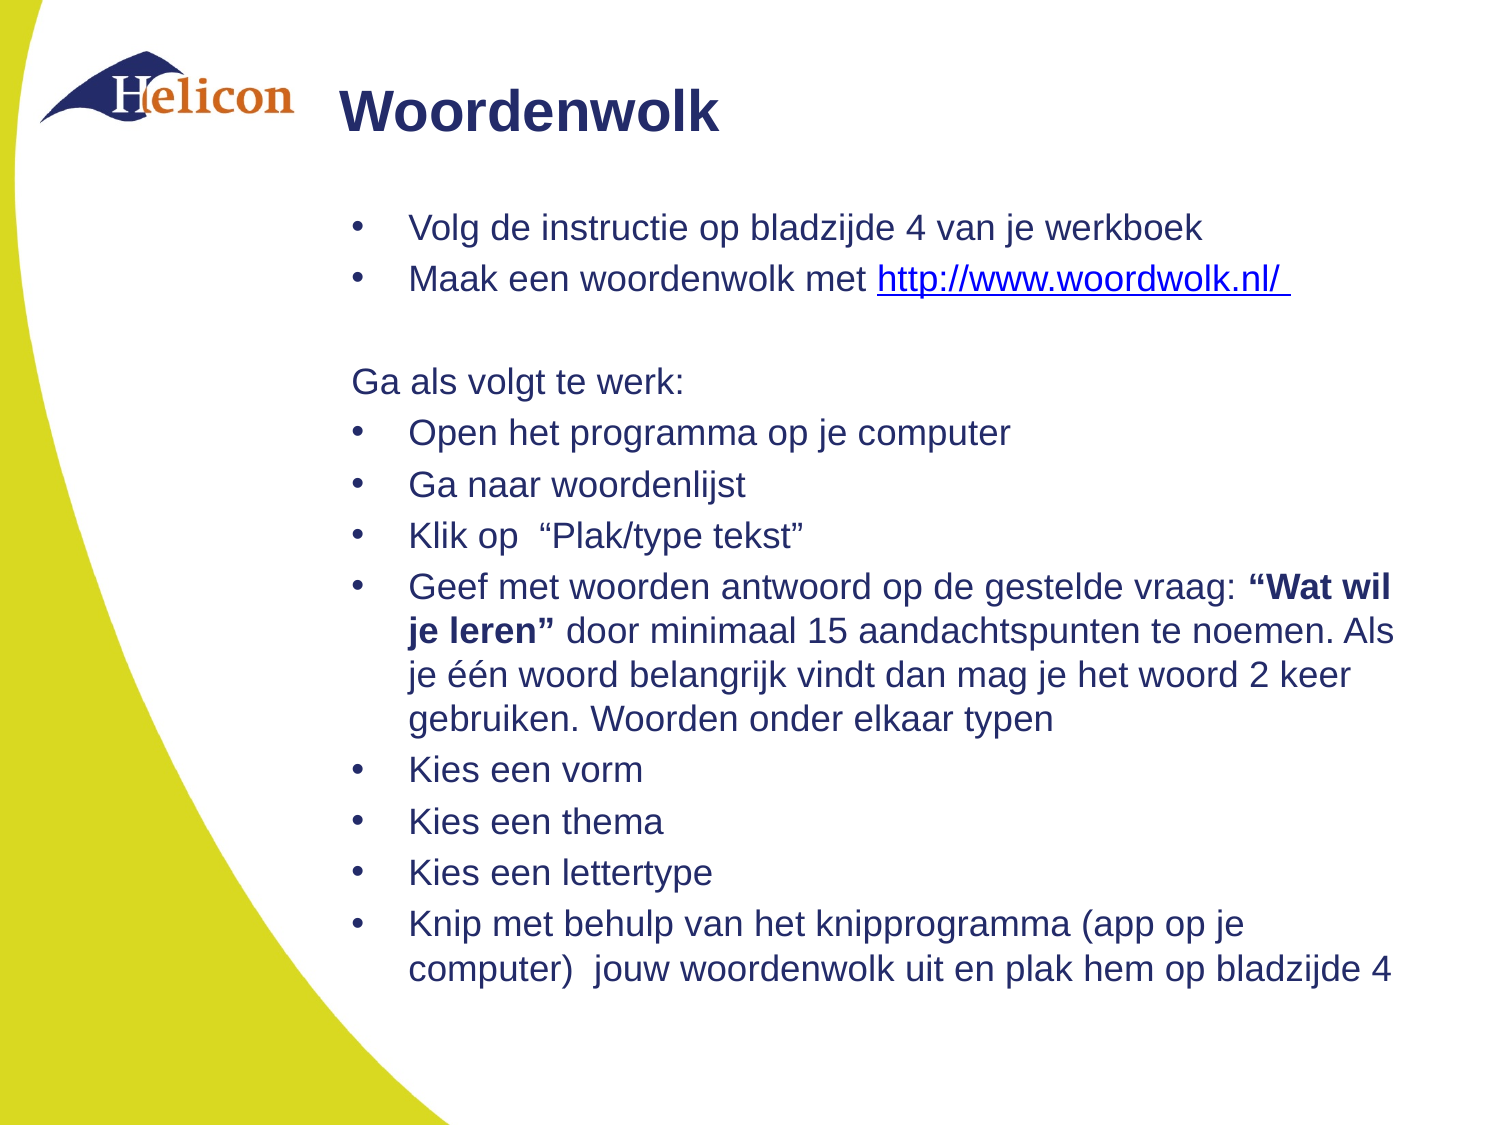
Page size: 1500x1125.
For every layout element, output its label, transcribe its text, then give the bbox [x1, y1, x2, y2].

picture [0, 0, 1500, 1125]
title Woordenwolk [324, 54, 1415, 161]
list Volg de instructie op bladzijde 4 van je werkboek Maak een woordenwolk met http://www.woordwolk.nl/ Ga als volgt te werk: Open het programma op je computer Ga naar woordenlijst Klik op “Plak/type tekst” Geef met woorden antwoord op de gestelde vraag: “Wat wil je leren” door minimaal 15 aandachtspunten te noemen. Als je één woord belangrijk vindt dan mag je het woord 2 keer gebruiken. Woorden onder elkaar typen Kies een vorm Kies een thema Kies een lettertype Knip met behulp van het knipprogramma (app op je computer) jouw woordenwolk uit en plak hem op bladzijde 4 [336, 196, 1425, 1005]
